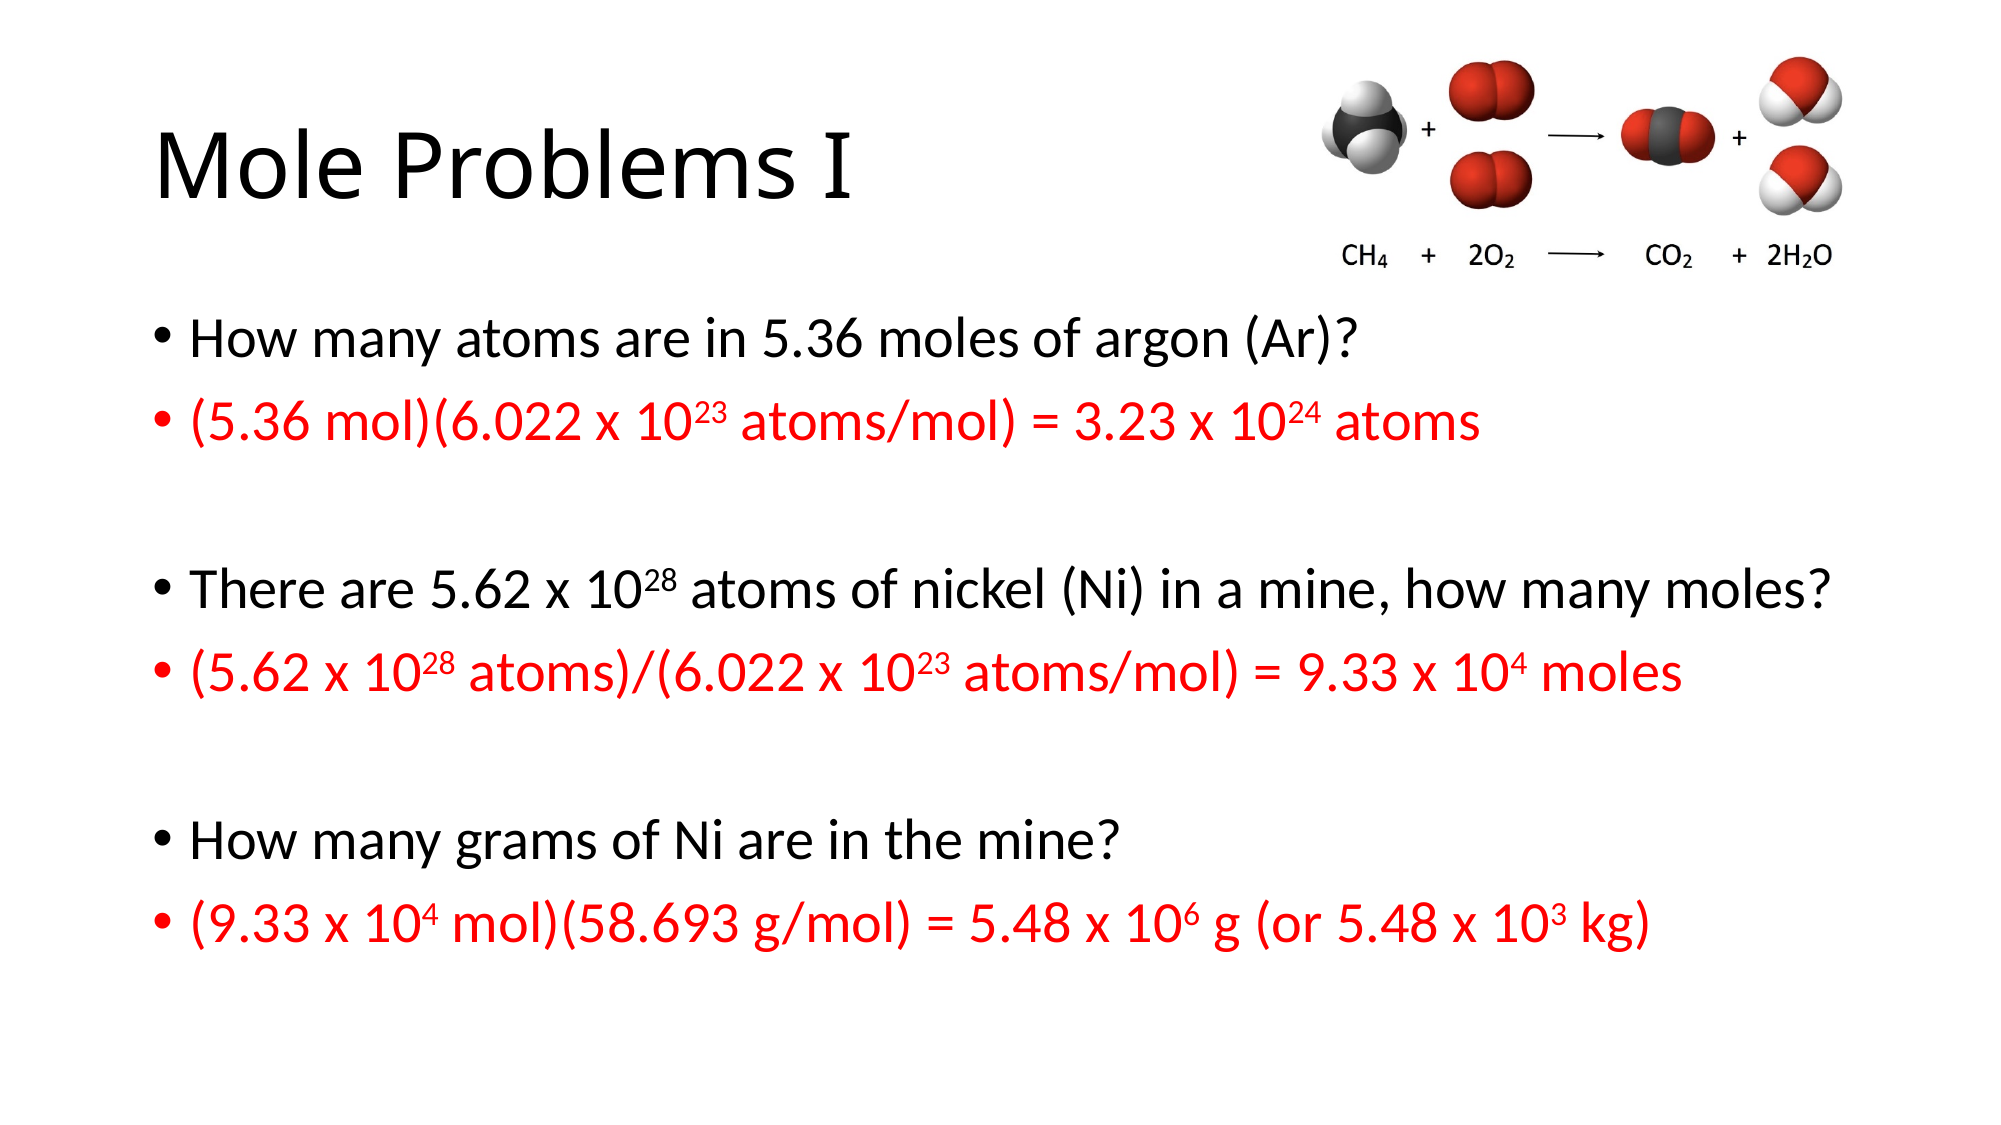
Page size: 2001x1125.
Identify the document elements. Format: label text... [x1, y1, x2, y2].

picture [1309, 41, 1863, 289]
title Mole Problems I [137, 59, 1309, 278]
list How many atoms are in 5.36 moles of argon (Ar)? (5.36 mol)(6.022 x 1023 atoms/mol) = 3.23 x 1024 atoms There are 5.62 x 1028 atoms of nickel (Ni) in a mine, how many moles? (5.62 x 1028 atoms)/(6.022 x 1023 atoms/mol) = 9.33 x 104 moles How many grams of Ni are in the mine? (9.33 x 104 mol)(58.693 g/mol) = 5.48 x 106 g (or 5.48 x 103 kg) [137, 299, 1863, 1014]
